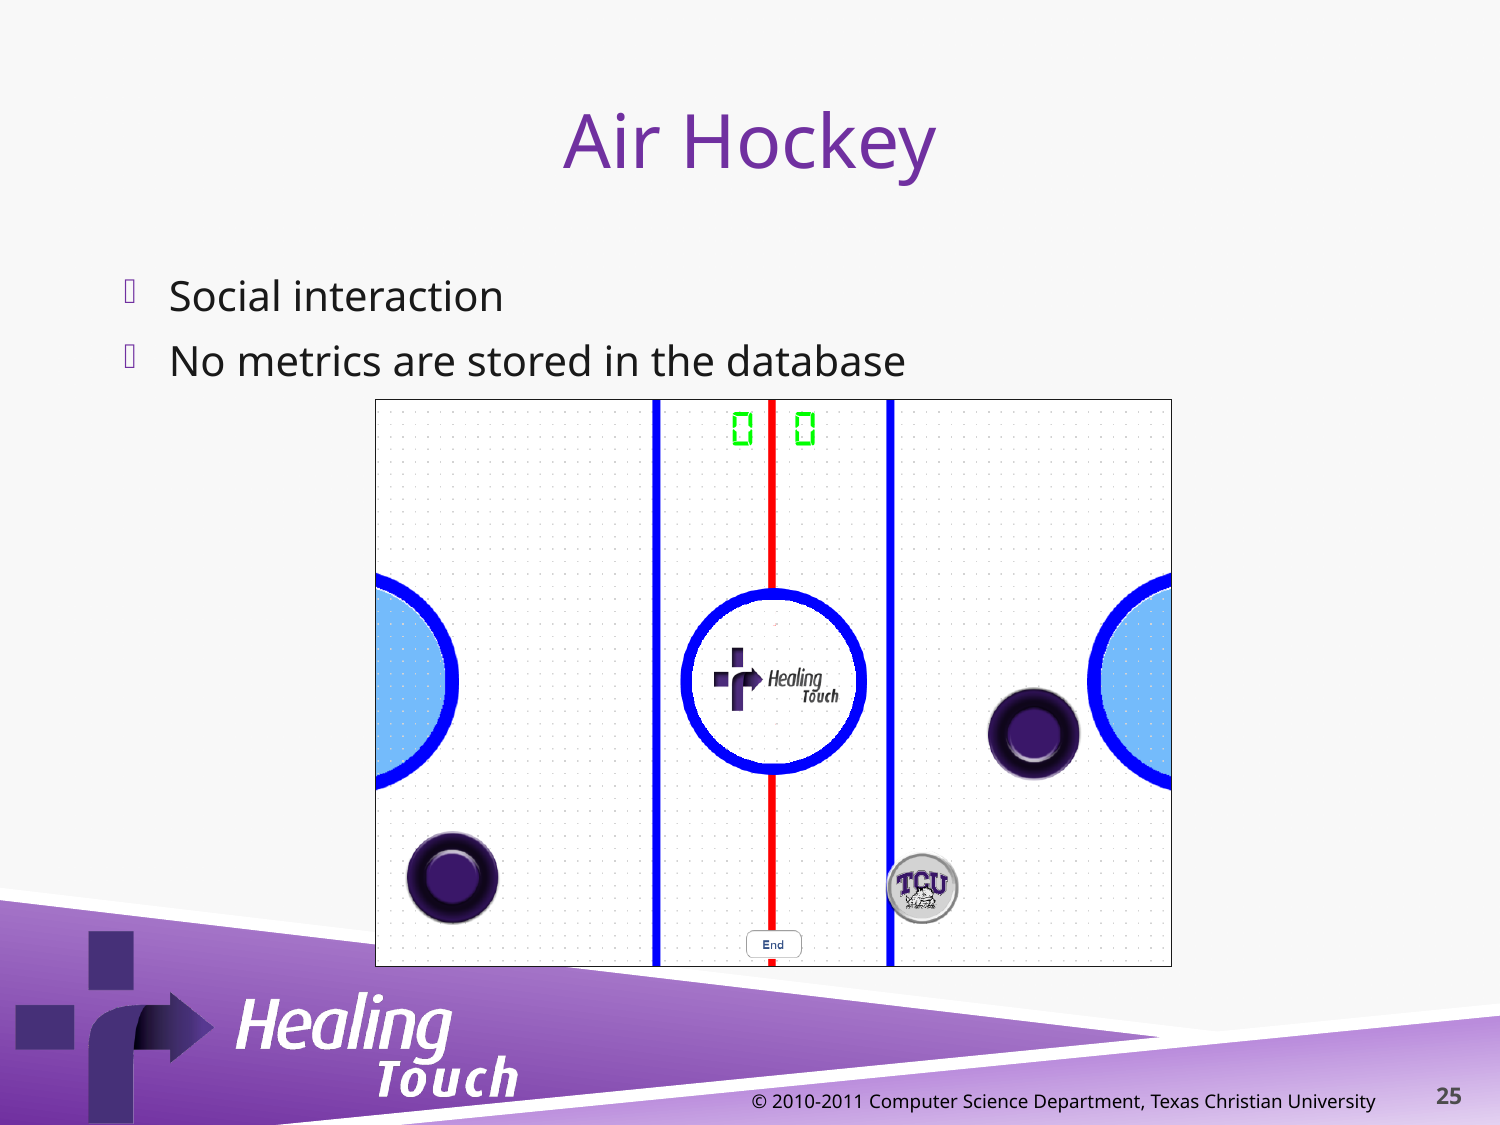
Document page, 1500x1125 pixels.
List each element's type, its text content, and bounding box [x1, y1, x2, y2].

slide_number © 2010-2011 Computer Science Department, Texas Christian University [737, 1052, 1375, 1113]
title Air Hockey [112, 45, 1388, 233]
list Social interaction No metrics are stored in the database [112, 262, 1388, 876]
slide_number 25 [1387, 1052, 1463, 1113]
picture [7, 399, 1173, 1125]
